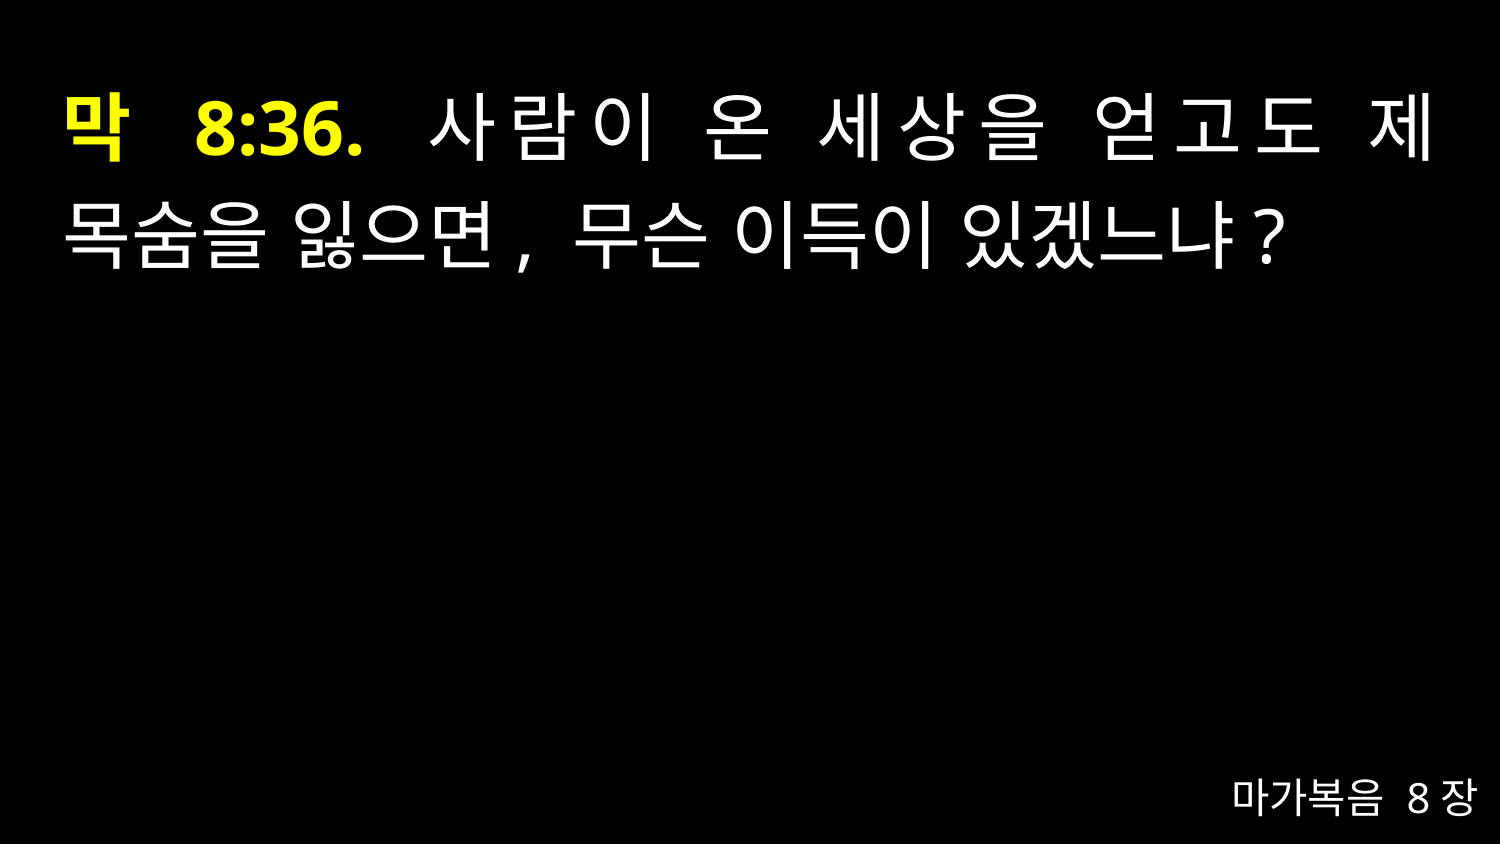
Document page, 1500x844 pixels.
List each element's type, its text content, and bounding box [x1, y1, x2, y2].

subtitle 마가복음 8장 [916, 770, 1500, 844]
title 막 8:36. 사람이 온 세상을 얻고도 제 목숨을 잃으면, 무슨 이득이 있겠느냐? [0, 0, 1500, 844]
